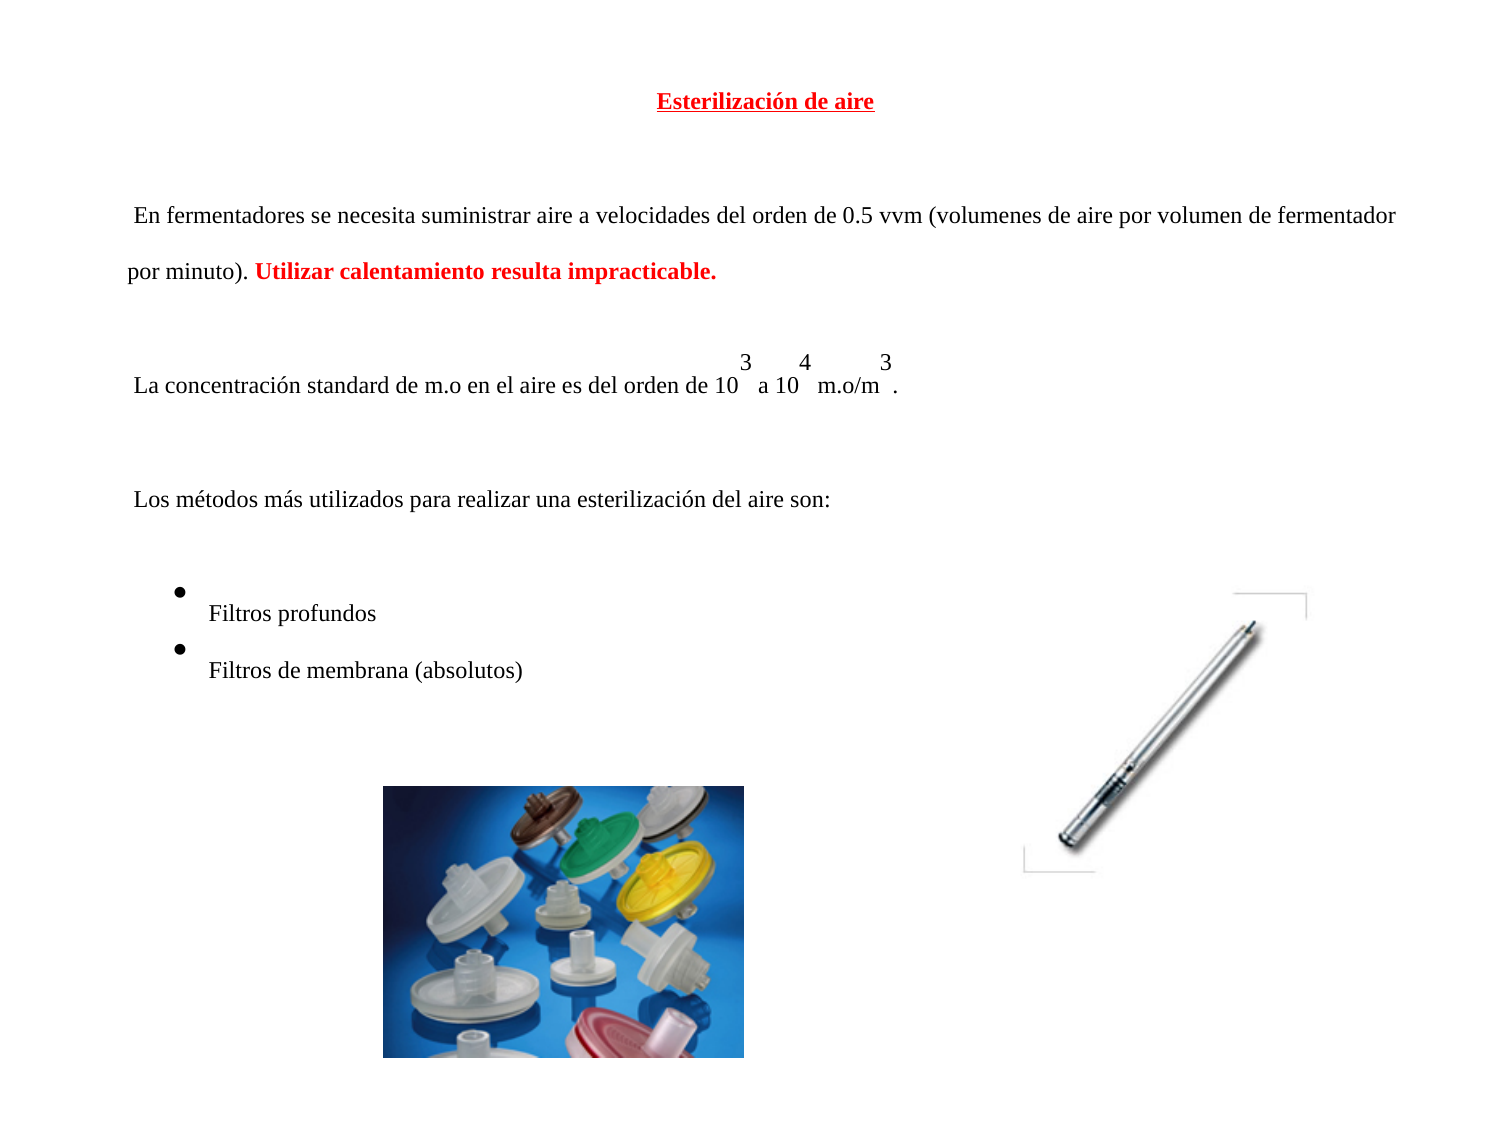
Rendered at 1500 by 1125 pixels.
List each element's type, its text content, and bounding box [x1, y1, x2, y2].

text_box Esterilización de aire En fermentadores se necesita suministrar aire a velocidades del orden de 0.5 vvm (volumenes de aire por volumen de fermentador por minuto). Utilizar calentamiento resulta impracticable. La concentración standard de m.o en el aire es del orden de 103 a 104 m.o/m3. Los métodos más utilizados para realizar una esterilización del aire son: Filtros profundos Filtros de membrana (absolutos) [112, 49, 1413, 816]
picture [1009, 573, 1344, 892]
picture [383, 786, 745, 1058]
